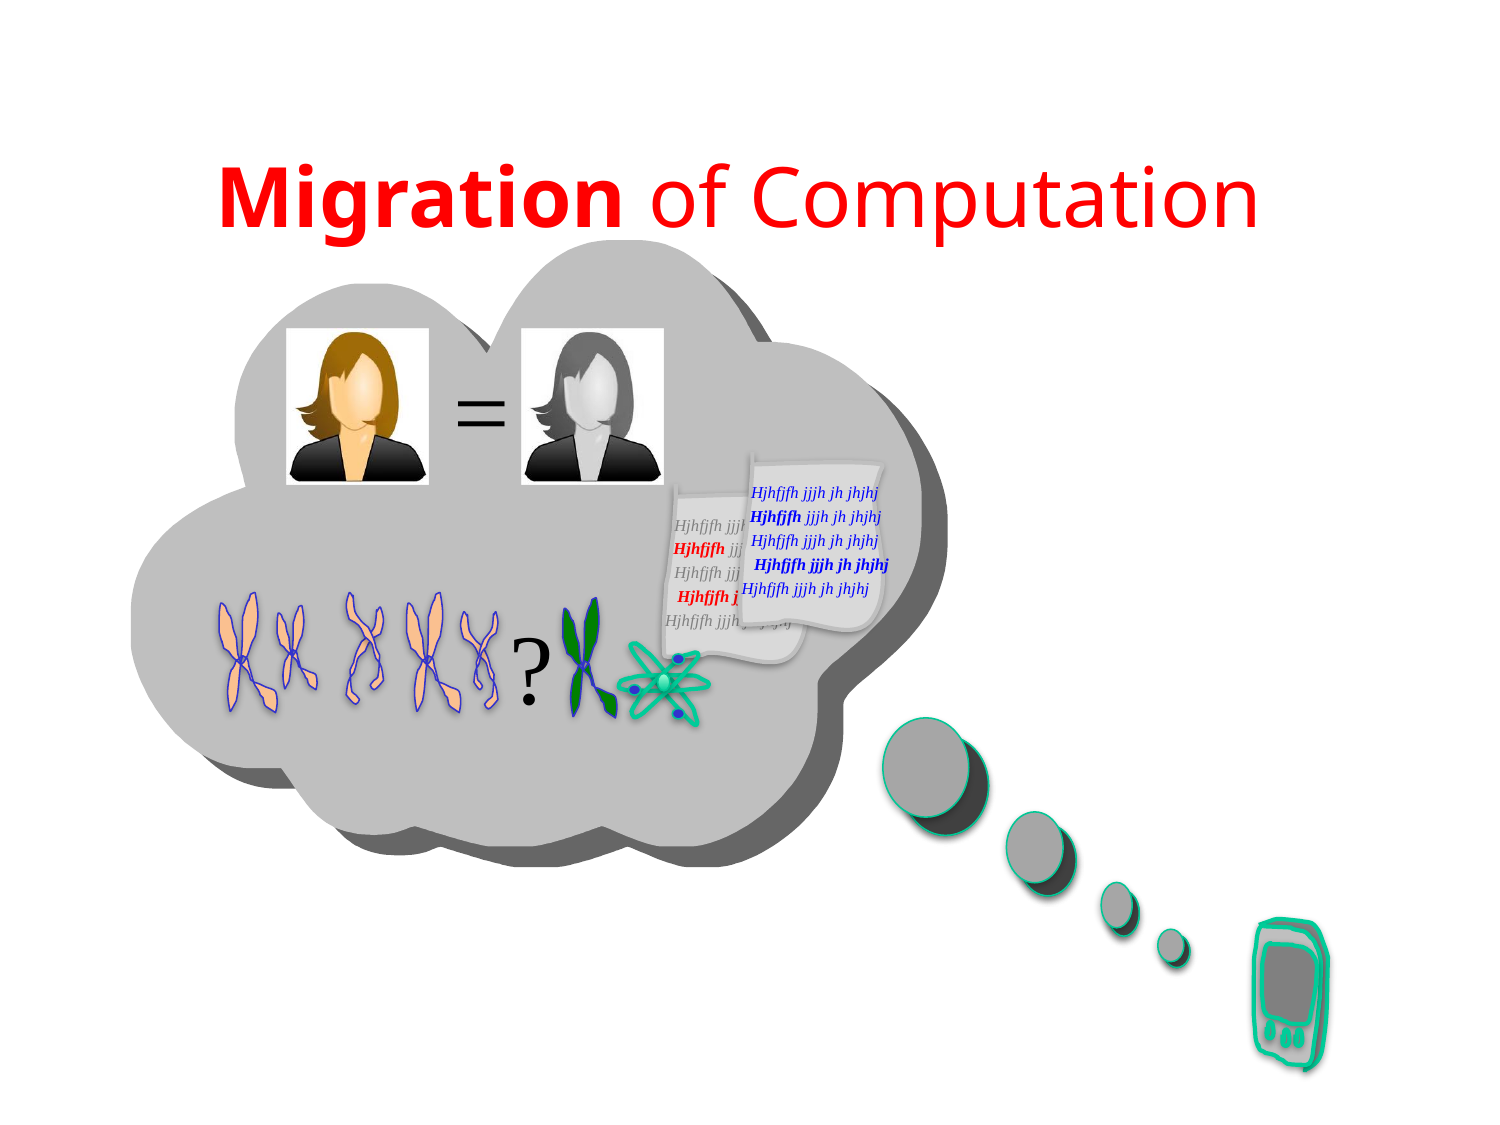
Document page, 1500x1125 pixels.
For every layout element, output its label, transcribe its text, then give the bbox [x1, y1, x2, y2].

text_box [618, 630, 710, 736]
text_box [882, 717, 989, 836]
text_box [1157, 928, 1191, 968]
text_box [130, 239, 948, 868]
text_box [1006, 811, 1077, 897]
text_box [1253, 918, 1329, 1073]
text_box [1100, 882, 1140, 937]
title Migration of Computation [112, 99, 1388, 288]
